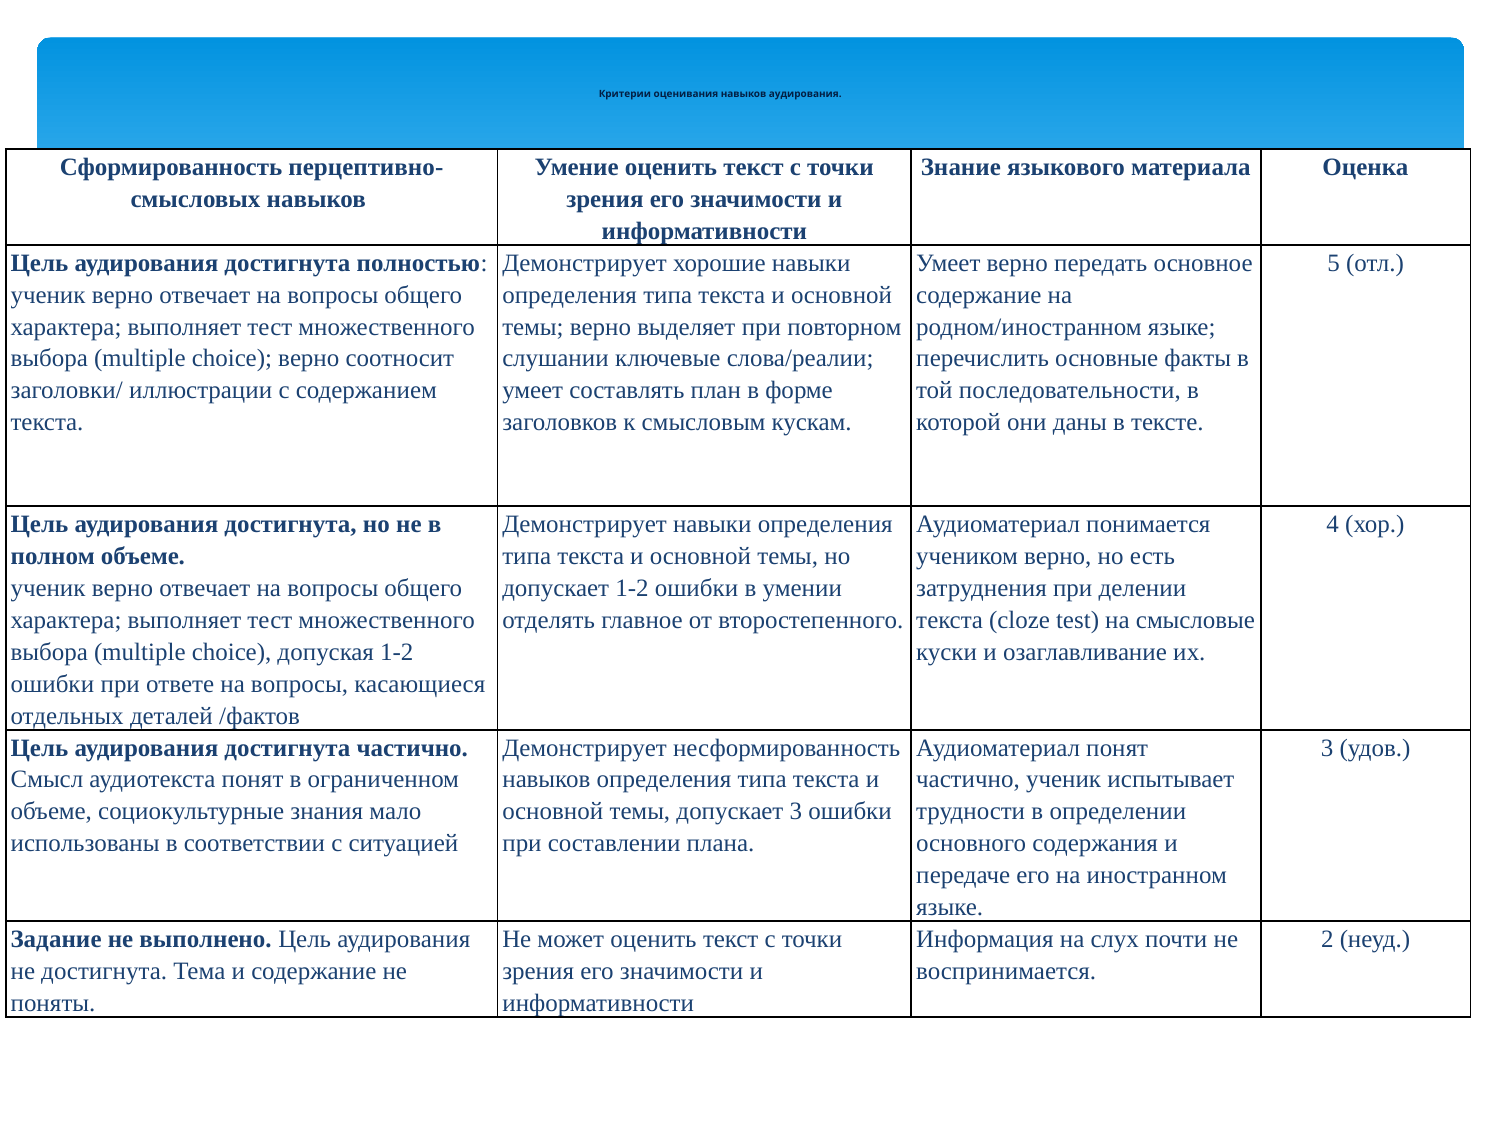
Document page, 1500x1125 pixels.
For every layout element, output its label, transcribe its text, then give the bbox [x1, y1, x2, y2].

table_cell Умеет верно передать основное содержание на родном/иностранном языке; перечислить основные факты в той последовательности, в которой они даны в тексте. [912, 246, 1260, 505]
table_header Умение оценить текст с точки зрения его значимости и информативности [498, 150, 910, 244]
table_cell Демонстрирует хорошие навыки определения типа текста и основной темы; верно выделяет при повторном слушании ключевые слова/реалии; умеет составлять план в форме заголовков к смысловым кускам. [498, 246, 910, 505]
table_cell 2 (неуд.) [1262, 922, 1470, 1016]
title Критерии оценивания навыков аудирования. [0, 78, 1483, 137]
table_cell Не может оценить текст с точки зрения его значимости и информативности [498, 922, 910, 1016]
table_cell Информация на слух почти не воспринимается. [912, 922, 1260, 1016]
table_cell Цель аудирования достигнута, но не в полном объеме. ученик верно отвечает на вопросы общего характера; выполняет тест множественного выбора (multiple choice), допуская 1-2 ошибки при ответе на вопросы, касающиеся отдельных деталей /фактов [7, 507, 497, 729]
table_cell Демонстрирует несформированность навыков определения типа текста и основной темы, допускает 3 ошибки при составлении плана. [498, 731, 910, 920]
table_cell Демонстрирует навыки определения типа текста и основной темы, но допускает 1-2 ошибки в умении отделять главное от второстепенного. [498, 507, 910, 729]
table_cell Задание не выполнено. Цель аудирования не достигнута. Тема и содержание не поняты. [7, 922, 497, 1016]
table_cell Цель аудирования достигнута частично. Смысл аудиотекста понят в ограниченном объеме, социокультурные знания мало использованы в соответствии с ситуацией [7, 731, 497, 920]
table_header Сформированность перцептивно-смысловых навыков [7, 150, 497, 244]
table_cell 4 (хор.) [1262, 507, 1470, 729]
table_header Знание языкового материала [912, 150, 1260, 244]
table_cell Аудиоматериал понят частично, ученик испытывает трудности в определении основного содержания и передаче его на иностранном языке. [912, 731, 1260, 920]
table_cell 5 (отл.) [1262, 246, 1470, 505]
table_cell Аудиоматериал понимается учеником верно, но есть затруднения при делении текста (cloze test) на смысловые куски и озаглавливание их. [912, 507, 1260, 729]
table_cell Цель аудирования достигнута полностью: ученик верно отвечает на вопросы общего характера; выполняет тест множественного выбора (multiple choice); верно соотносит заголовки/ иллюстрации с содержанием текста. [7, 246, 497, 505]
table_header Оценка [1262, 150, 1470, 244]
table_cell 3 (удов.) [1262, 731, 1470, 920]
